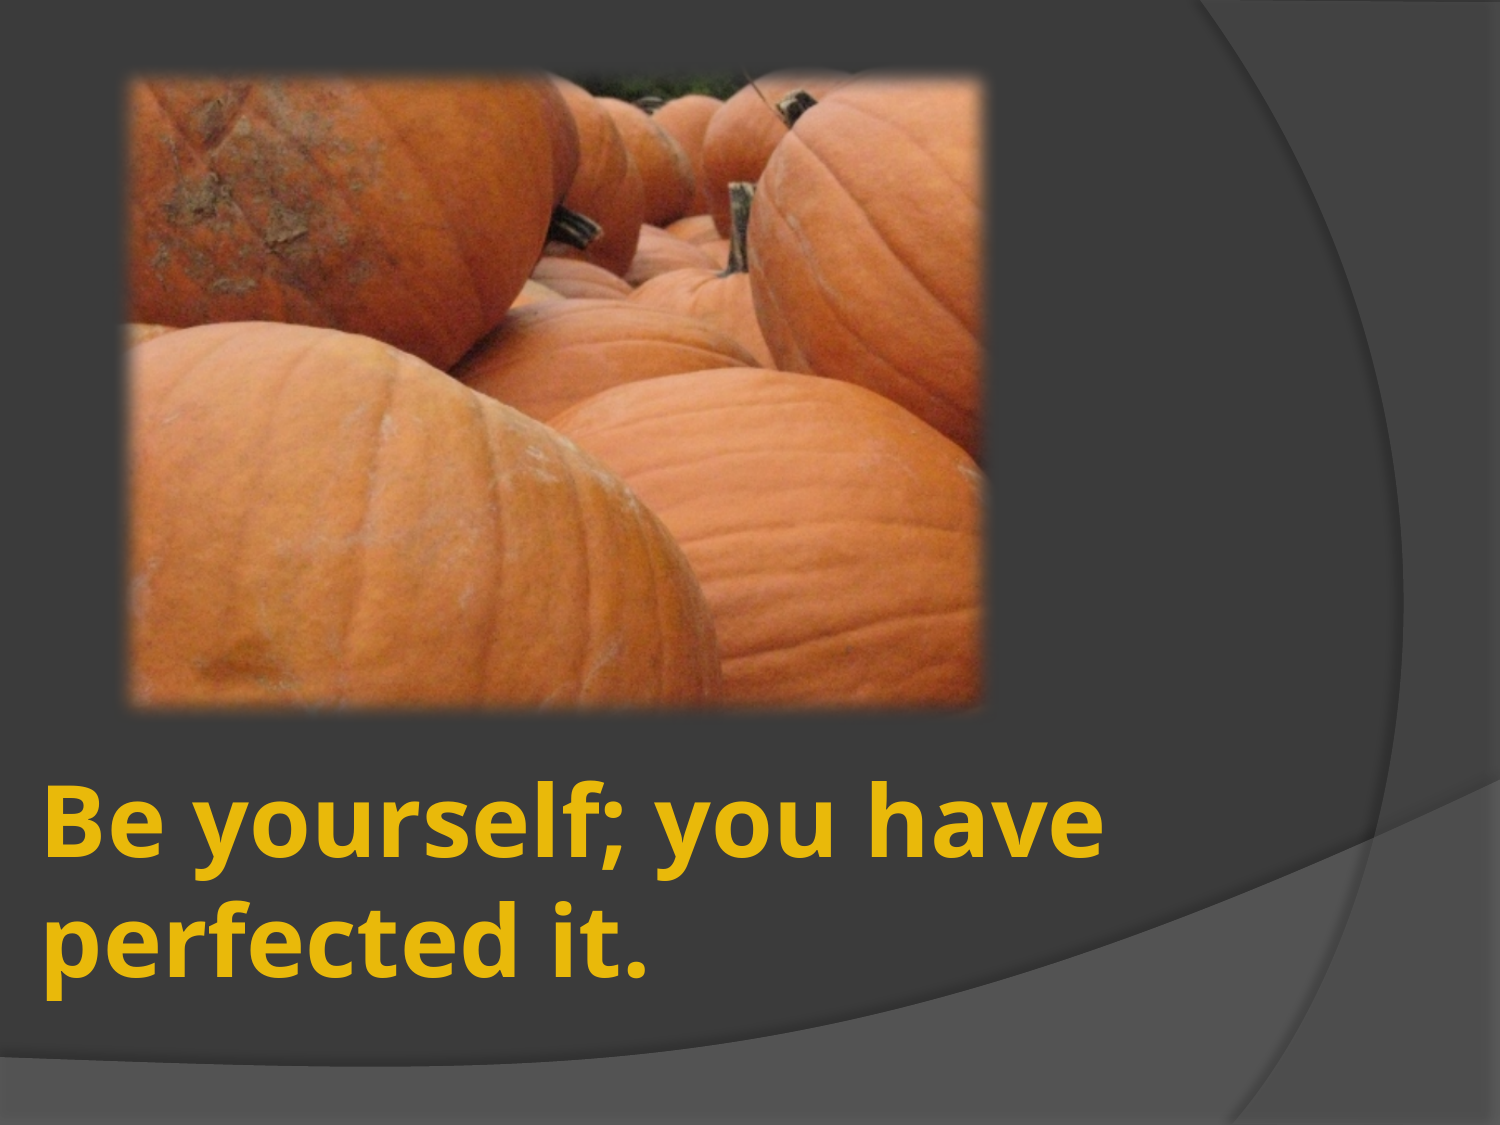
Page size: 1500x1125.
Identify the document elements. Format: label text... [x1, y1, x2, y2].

picture [112, 62, 999, 726]
text_box Be yourself; you have perfected it. [24, 749, 1463, 1005]
